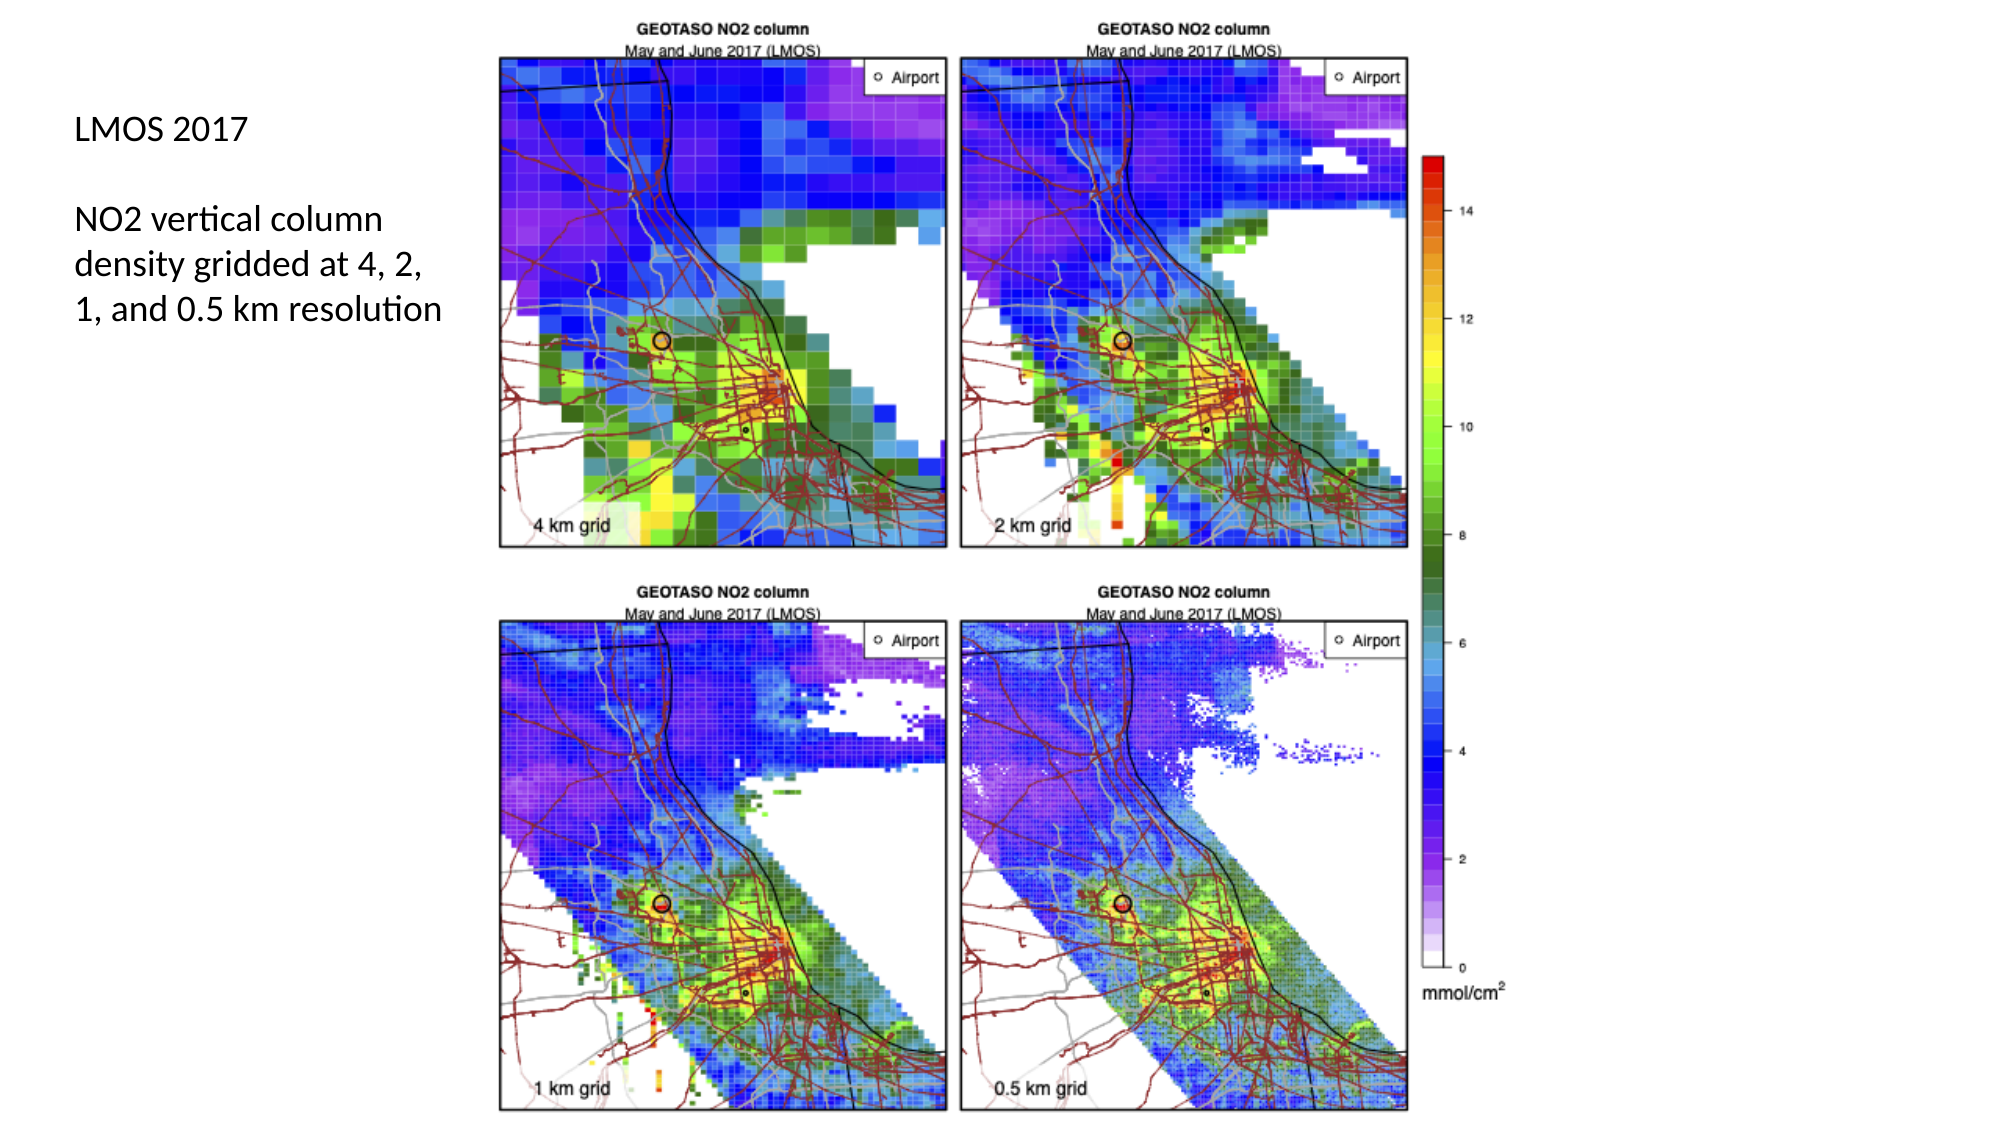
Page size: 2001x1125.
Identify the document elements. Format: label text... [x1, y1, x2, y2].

text_box LMOS 2017 NO2 vertical column density gridded at 4, 2, 1, and 0.5 km resolution [59, 96, 460, 337]
picture [493, 0, 1507, 1125]
